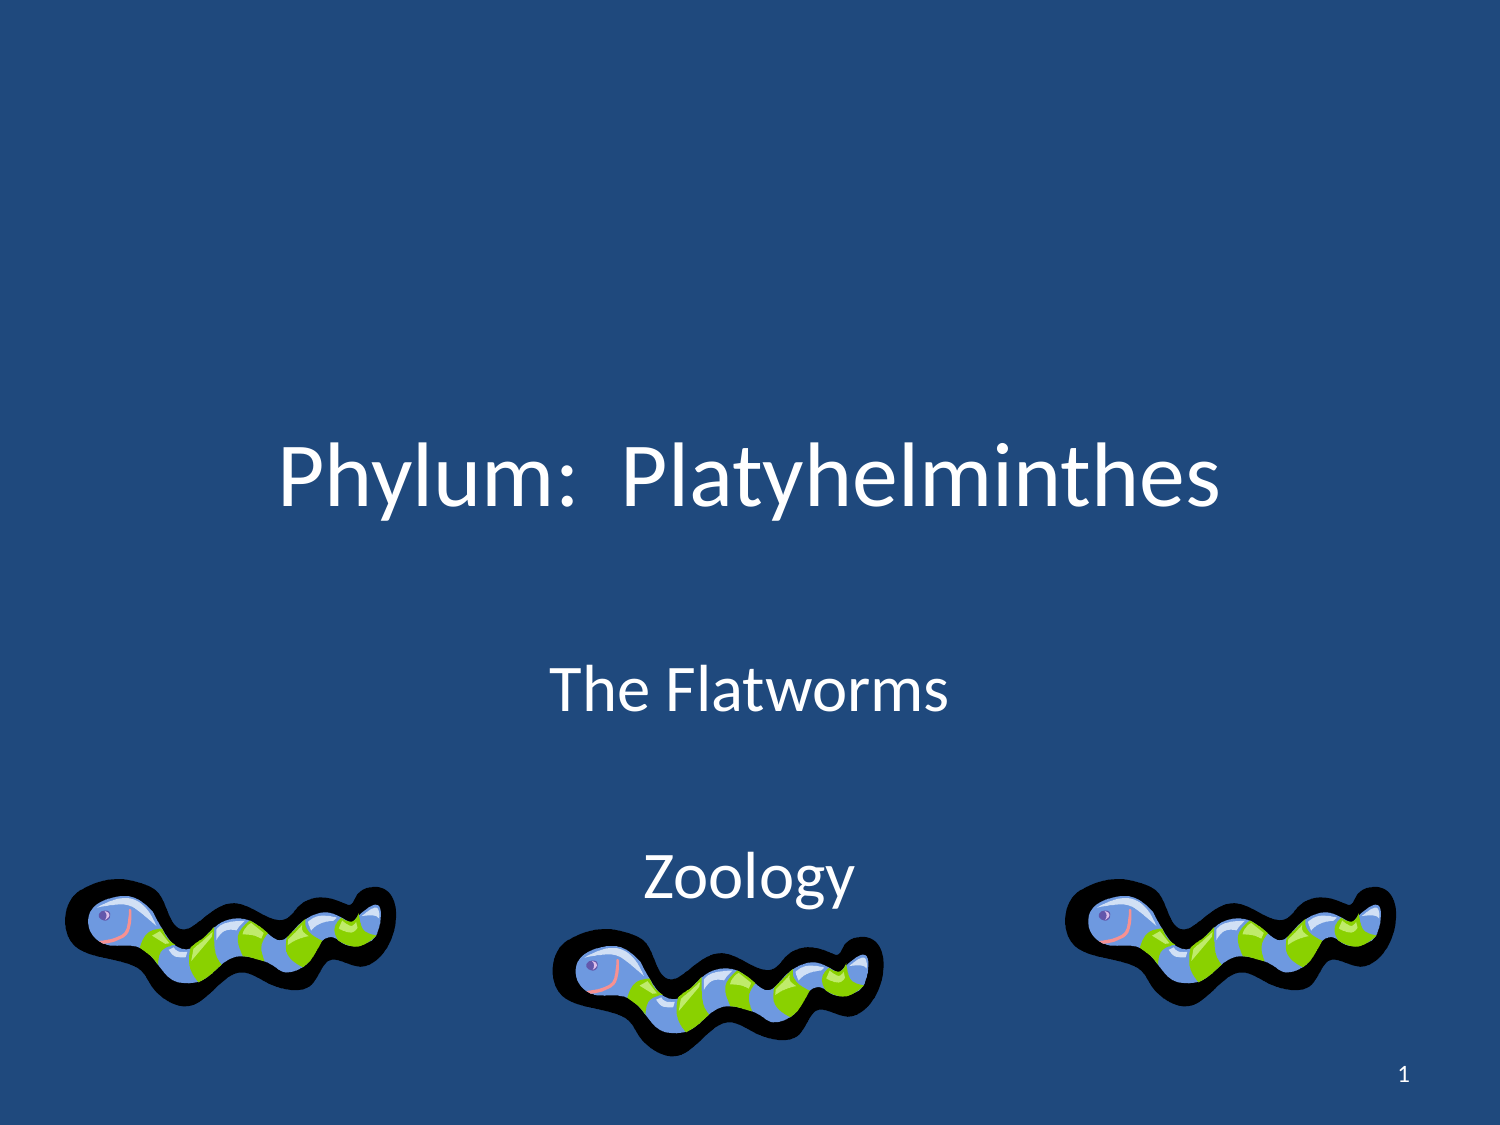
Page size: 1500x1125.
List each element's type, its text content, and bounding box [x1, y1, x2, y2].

slide_number 1 [1074, 1042, 1425, 1103]
title Phylum: Platyhelminthes [112, 349, 1388, 591]
picture [1062, 874, 1402, 1012]
picture [549, 924, 889, 1062]
picture [62, 874, 402, 1012]
subtitle The Flatworms Zoology [225, 637, 1275, 925]
